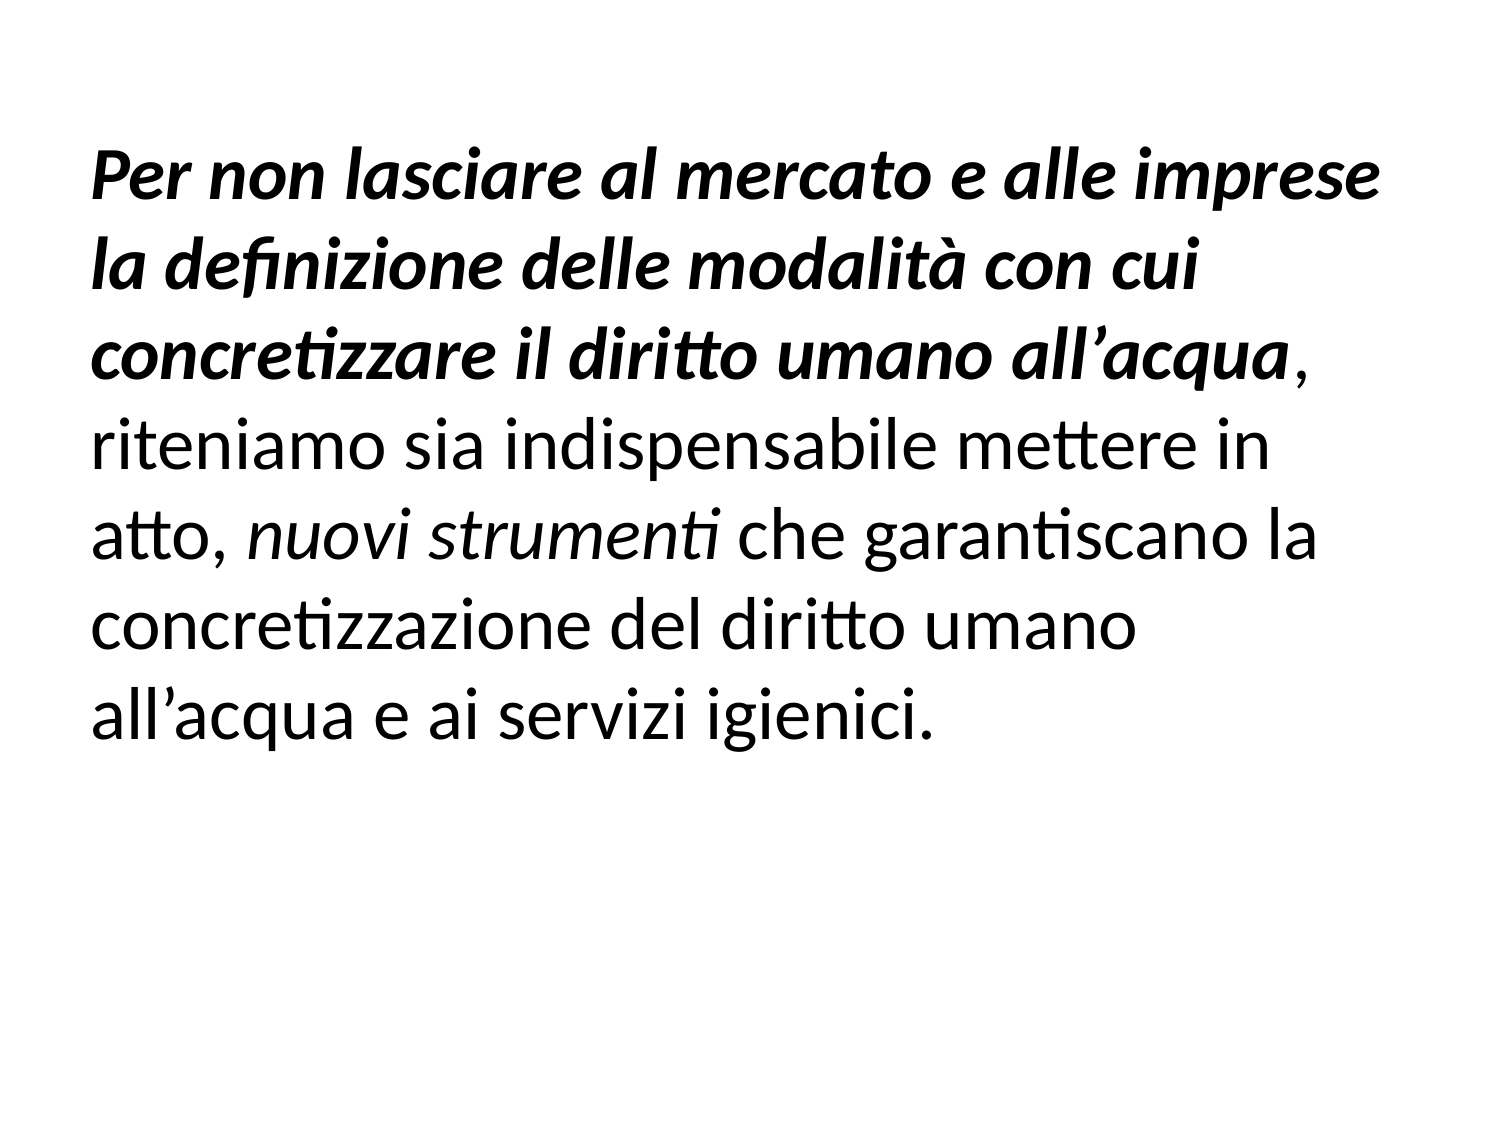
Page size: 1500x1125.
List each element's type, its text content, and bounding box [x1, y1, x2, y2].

list Per non lasciare al mercato e alle imprese la definizione delle modalità con cui concretizzare il diritto umano all’acqua, riteniamo sia indispensabile mettere in atto, nuovi strumenti che garantiscano la concretizzazione del diritto umano all’acqua e ai servizi igienici. [75, 116, 1425, 964]
